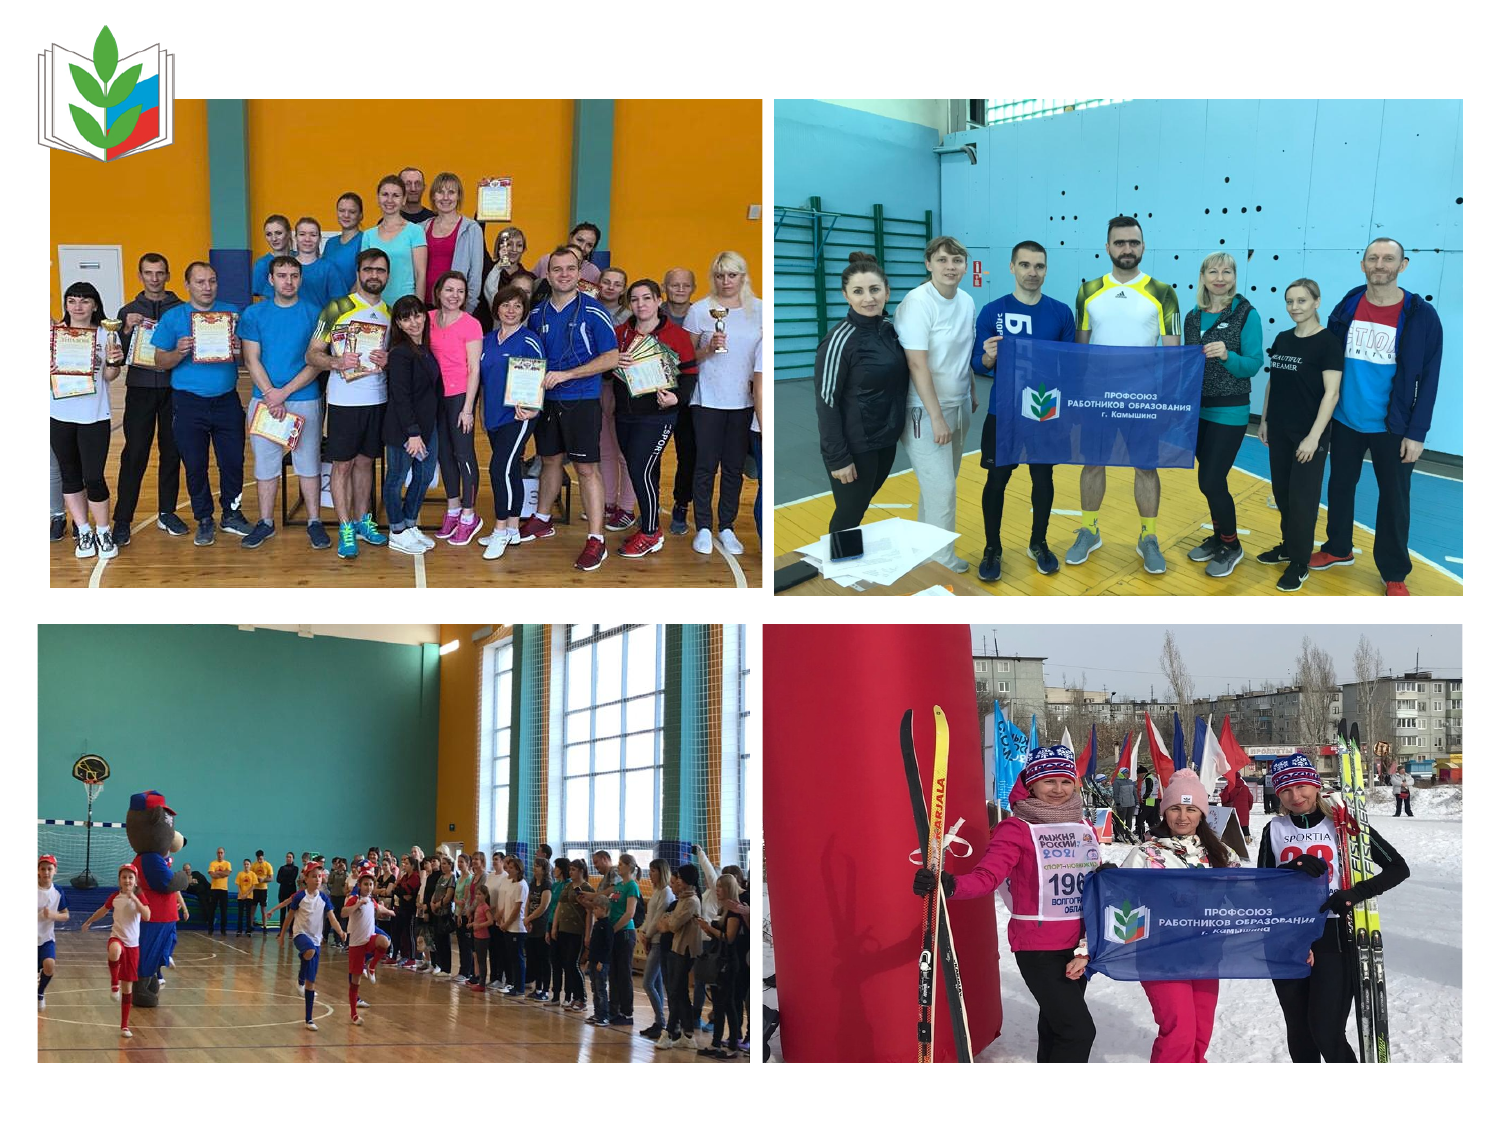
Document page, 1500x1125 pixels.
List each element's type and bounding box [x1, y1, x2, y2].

picture [37, 24, 763, 588]
picture [37, 624, 751, 1063]
picture [774, 99, 1463, 596]
picture [762, 624, 1463, 1063]
